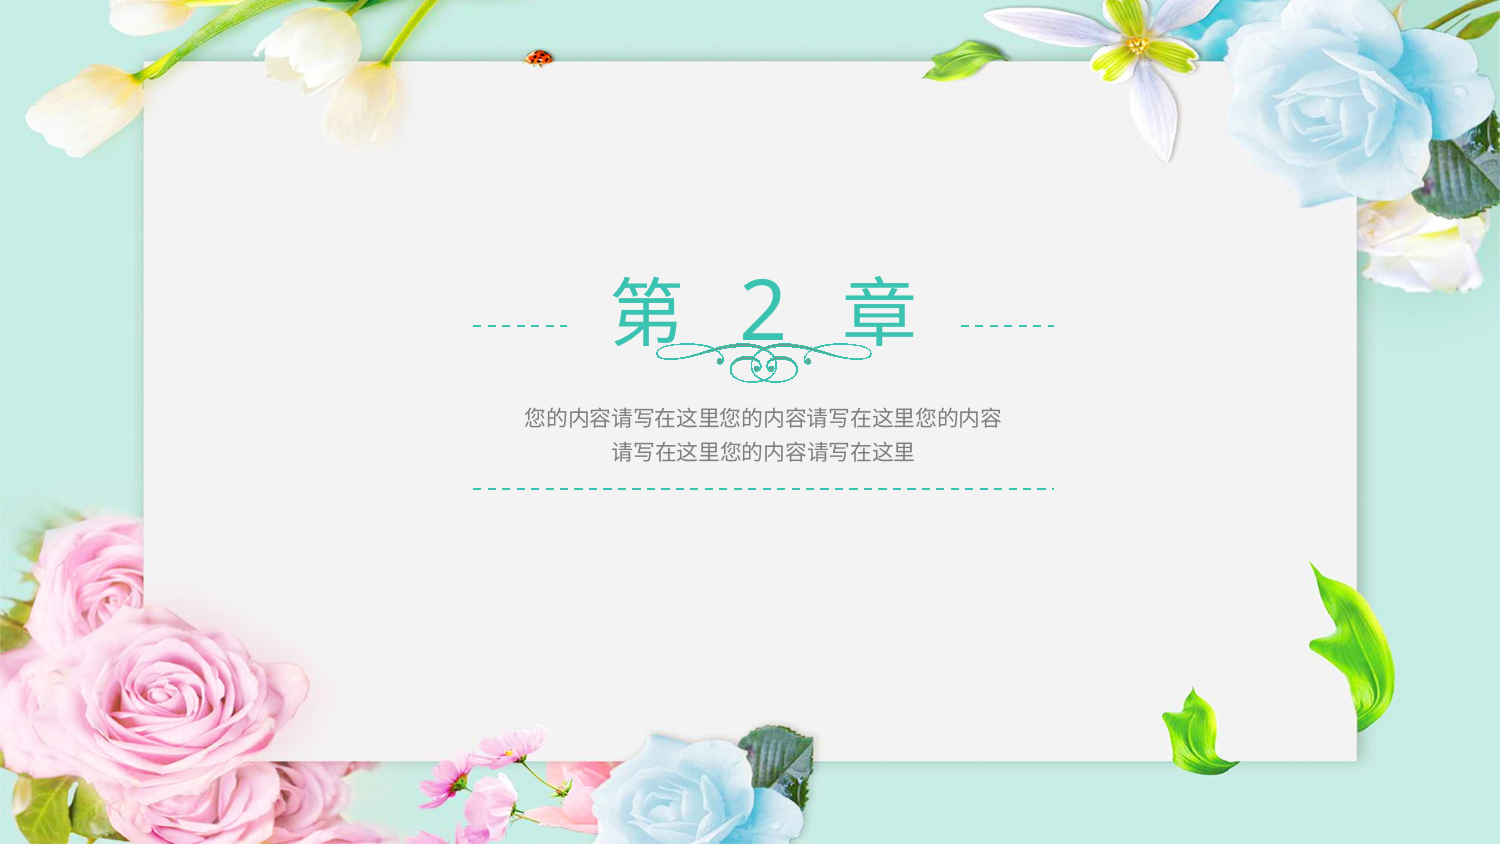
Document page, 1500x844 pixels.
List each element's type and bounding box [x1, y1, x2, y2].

picture [0, 0, 1500, 844]
text_box [473, 248, 1055, 383]
